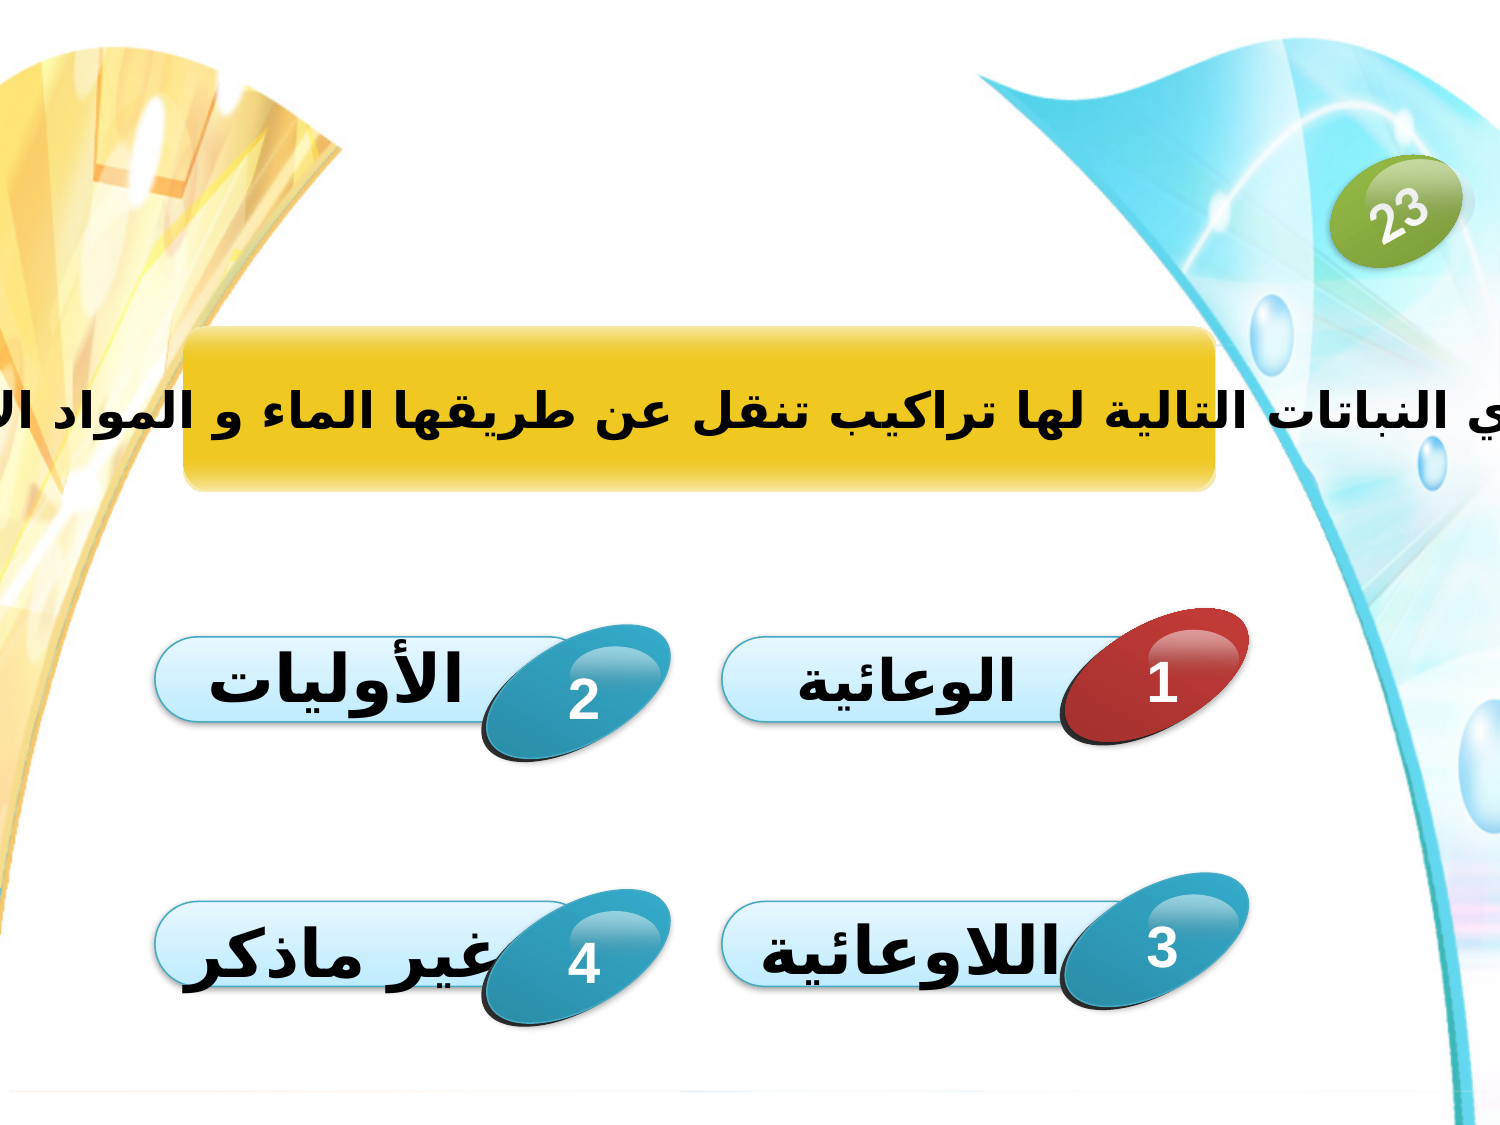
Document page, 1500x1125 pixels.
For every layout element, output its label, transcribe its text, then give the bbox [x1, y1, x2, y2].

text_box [691, 888, 1259, 997]
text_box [182, 325, 1216, 492]
text_box 23 [1330, 178, 1418, 268]
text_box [154, 628, 680, 747]
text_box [721, 623, 1259, 731]
picture [0, 0, 1500, 1125]
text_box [135, 901, 680, 1036]
